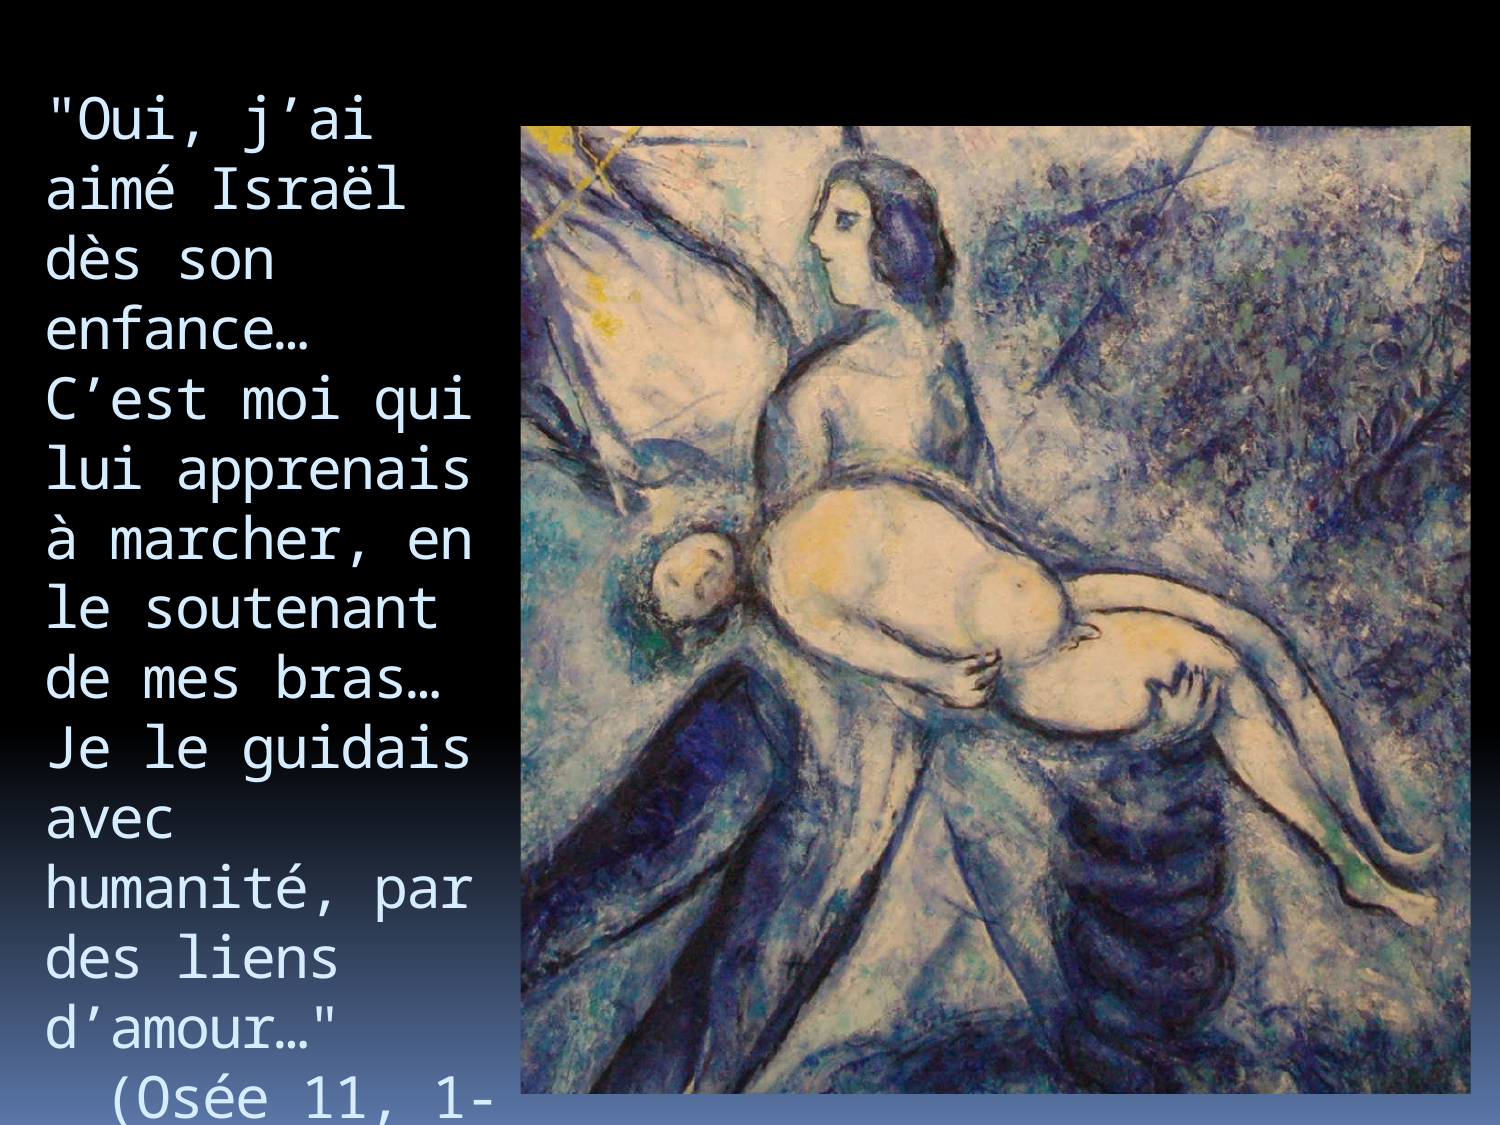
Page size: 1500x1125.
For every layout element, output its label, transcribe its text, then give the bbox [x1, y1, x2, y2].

text_box "Oui, j’ai aimé Israël dès son enfance… C’est moi qui lui apprenais à marcher, en le soutenant de mes bras… Je le guidais avec humanité, par des liens d’amour…" (Osée 11, 1-4) [29, 73, 514, 1079]
picture [520, 126, 1472, 1095]
